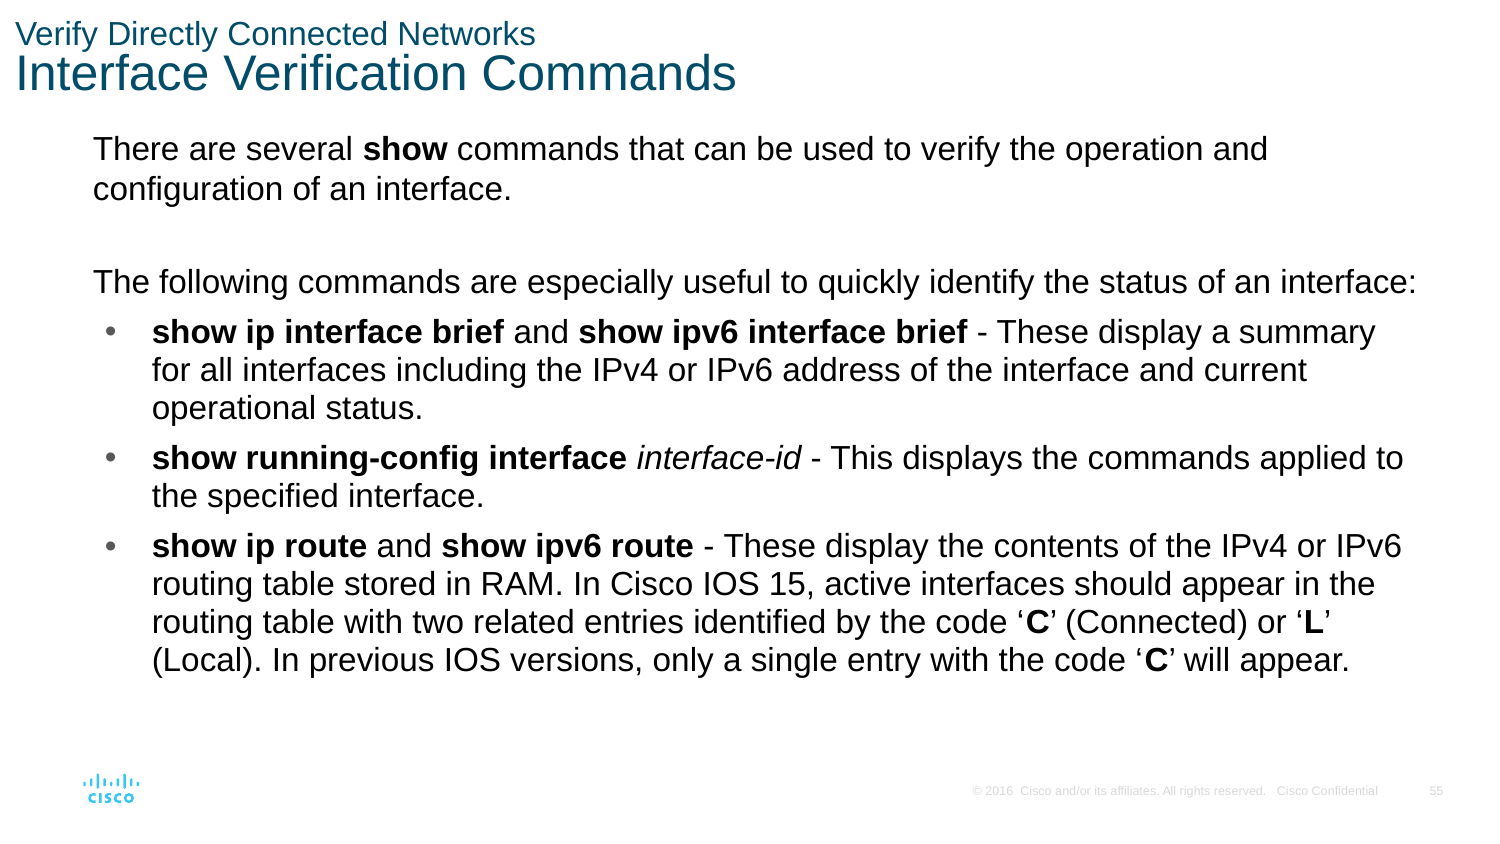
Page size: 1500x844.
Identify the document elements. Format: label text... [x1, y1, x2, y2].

title Verify Directly Connected Networks Interface Verification Commands [0, 0, 1369, 121]
list There are several show commands that can be used to verify the operation and configuration of an interface. The following commands are especially useful to quickly identify the status of an interface: show ip interface brief and show ipv6 interface brief - These display a summary for all interfaces including the IPv4 or IPv6 address of the interface and current operational status. show running-config interface interface-id - This displays the commands applied to the specified interface. show ip route and show ipv6 route - These display the contents of the IPv4 or IPv6 routing table stored in RAM. In Cisco IOS 15, active interfaces should appear in the routing table with two related entries identified by the code ‘C’ (Connected) or ‘L’ (Local). In previous IOS versions, only a single entry with the code ‘C’ will appear. [77, 120, 1437, 726]
